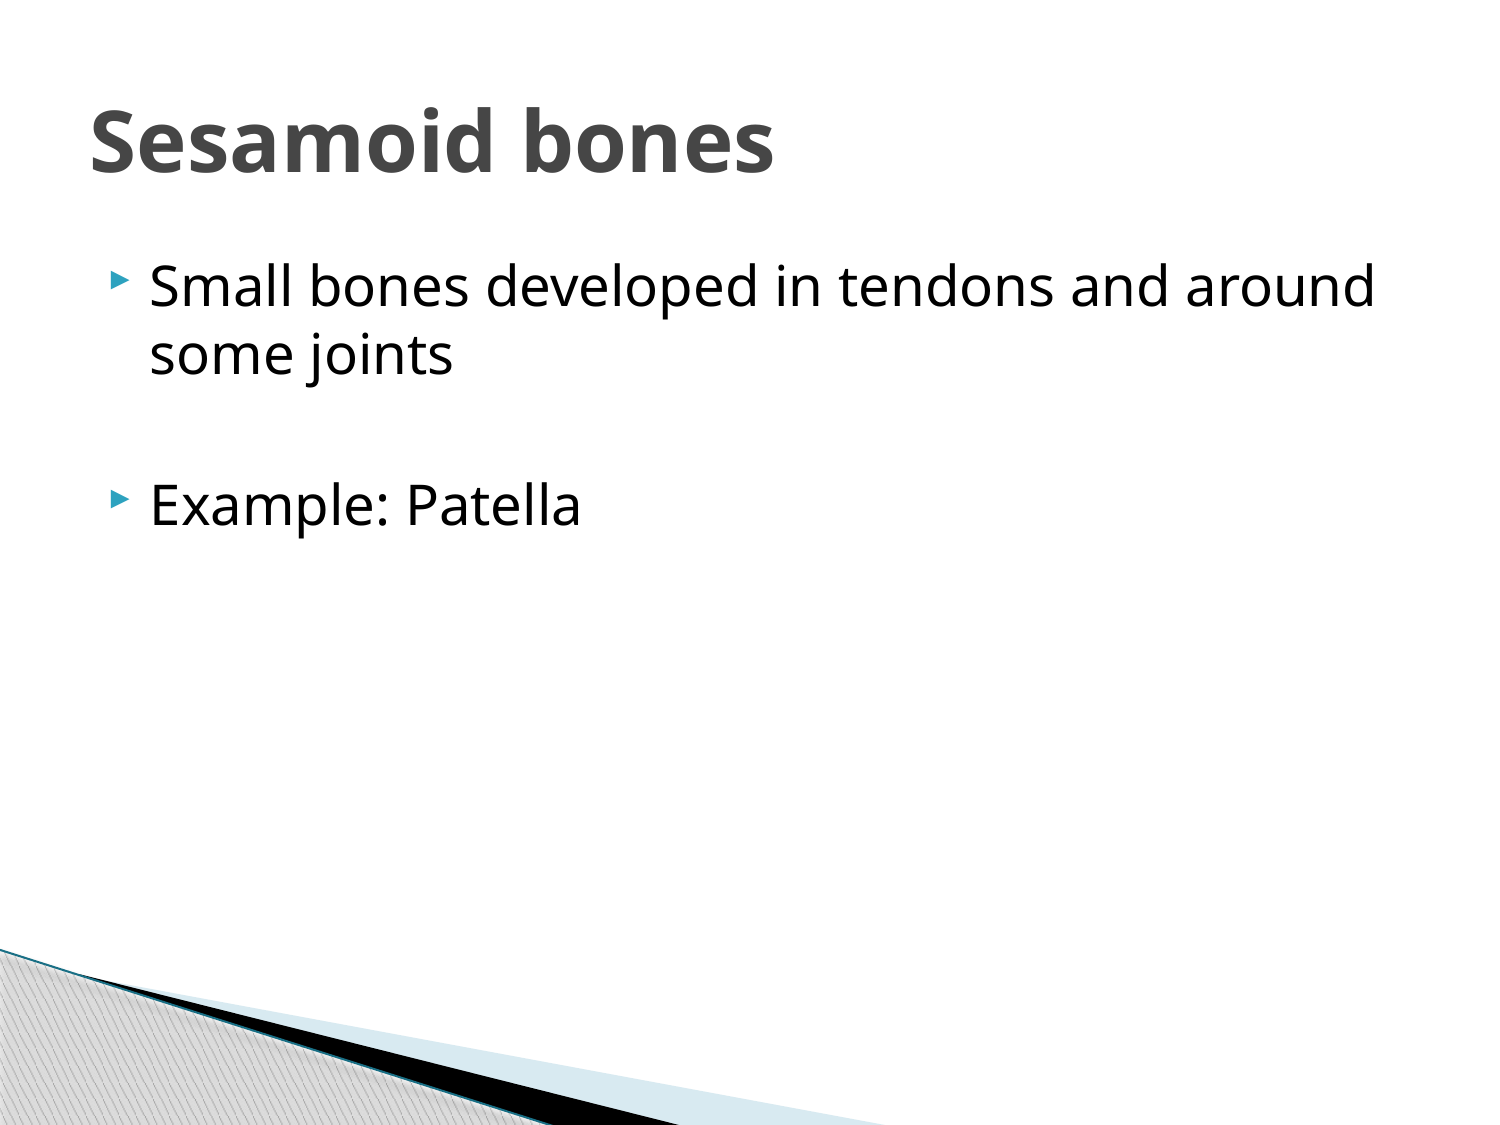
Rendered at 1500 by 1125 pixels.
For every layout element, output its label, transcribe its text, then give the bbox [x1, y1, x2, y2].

title Sesamoid bones [75, 45, 1425, 233]
list Small bones developed in tendons and around some joints Example: Patella [75, 243, 1425, 986]
